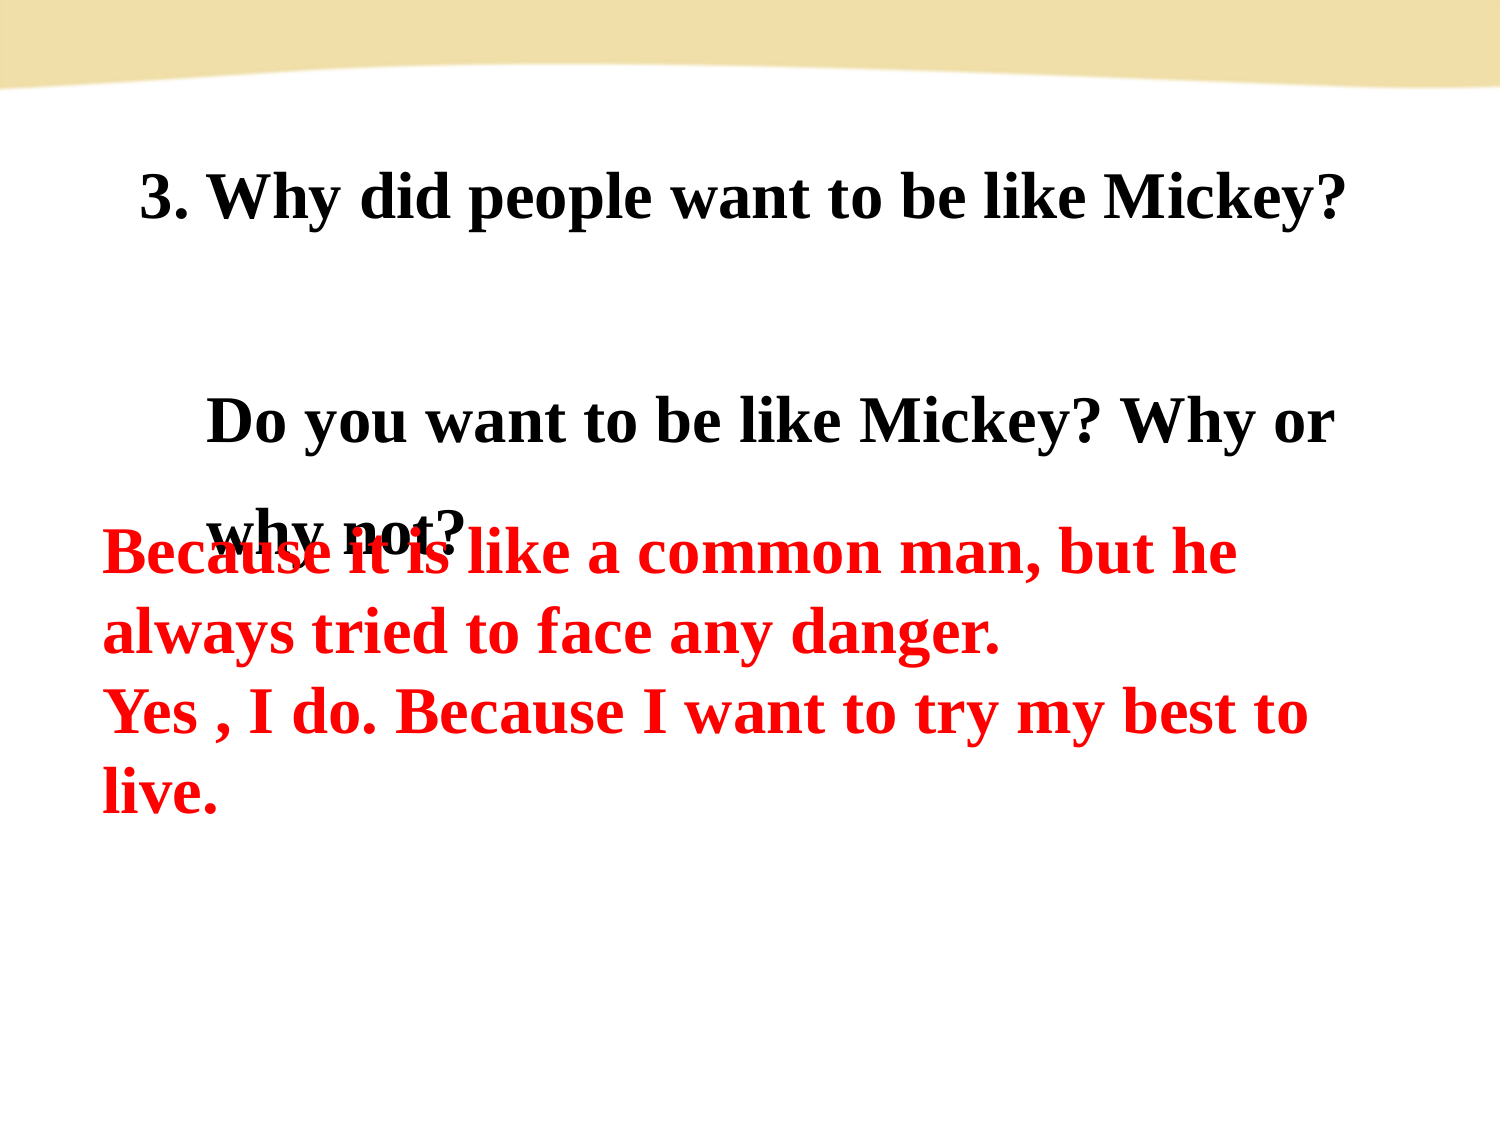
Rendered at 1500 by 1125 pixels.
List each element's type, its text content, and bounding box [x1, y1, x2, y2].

text_box Because it is like a common man, but he always tried to face any danger. Yes , I do. Because I want to try my best to live. [87, 499, 1413, 915]
picture [0, 0, 1500, 1125]
text_box 3. Why did people want to be like Mickey? Do you want to be like Mickey? Why or why not? [124, 112, 1388, 499]
